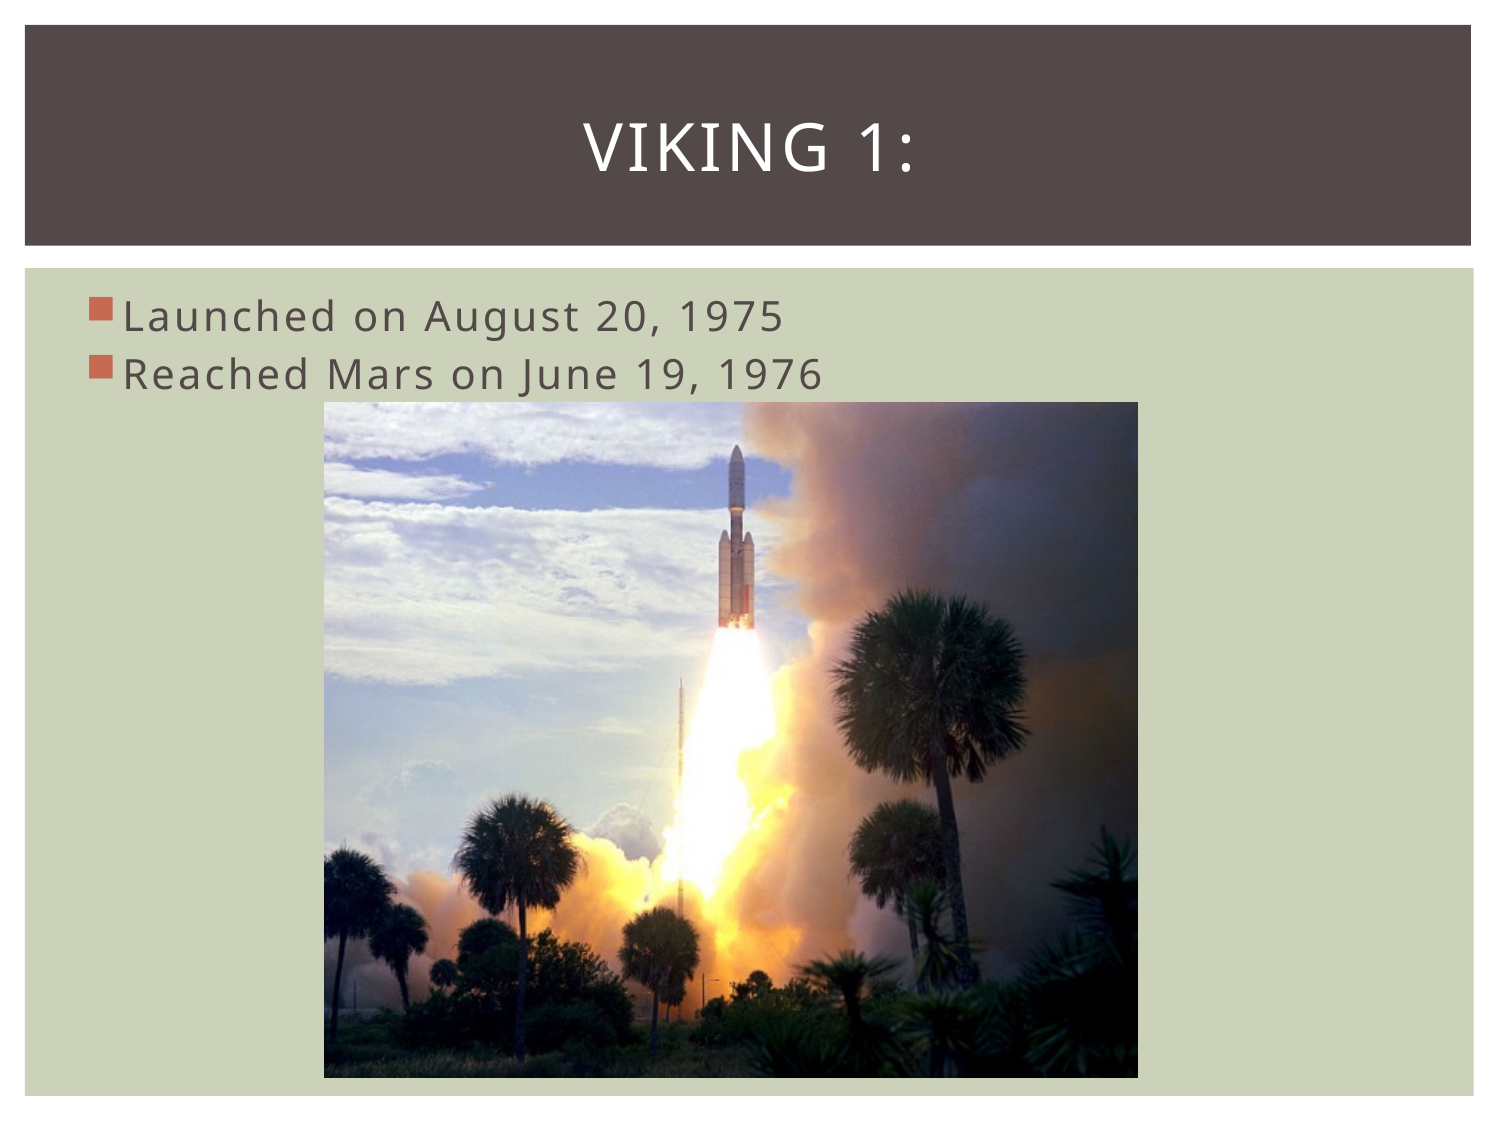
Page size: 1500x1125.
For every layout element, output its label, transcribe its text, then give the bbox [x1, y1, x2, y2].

picture [324, 402, 1138, 1079]
title Viking 1: [62, 58, 1438, 232]
list Launched on August 20, 1975 Reached Mars on June 19, 1976 [62, 281, 1442, 1005]
